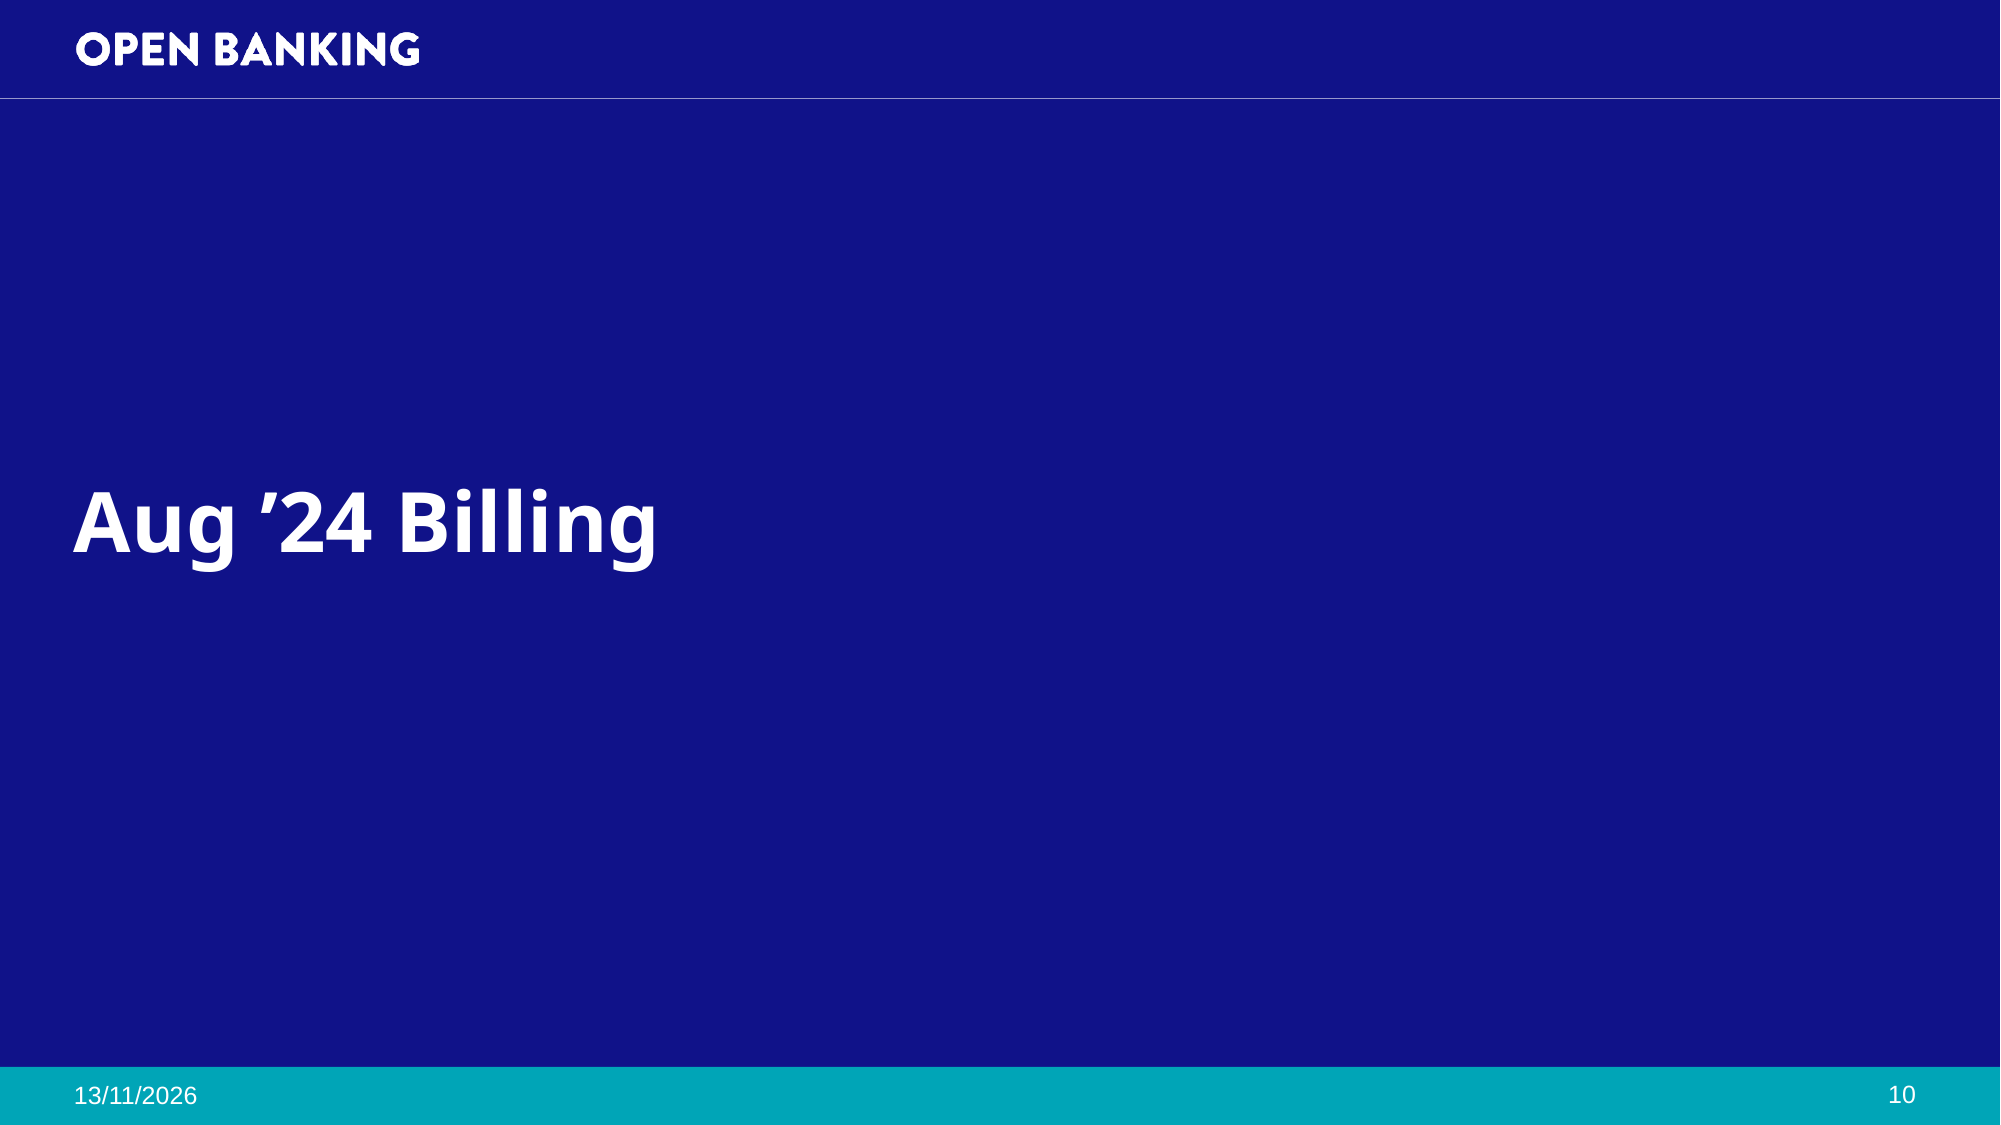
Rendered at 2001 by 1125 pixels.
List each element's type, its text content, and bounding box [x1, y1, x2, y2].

picture [43, 0, 452, 99]
title Aug ’24 Billing [59, 372, 1750, 576]
slide_number 10 [1412, 1064, 1932, 1124]
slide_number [59, 1065, 509, 1125]
footer [662, 1064, 1338, 1124]
